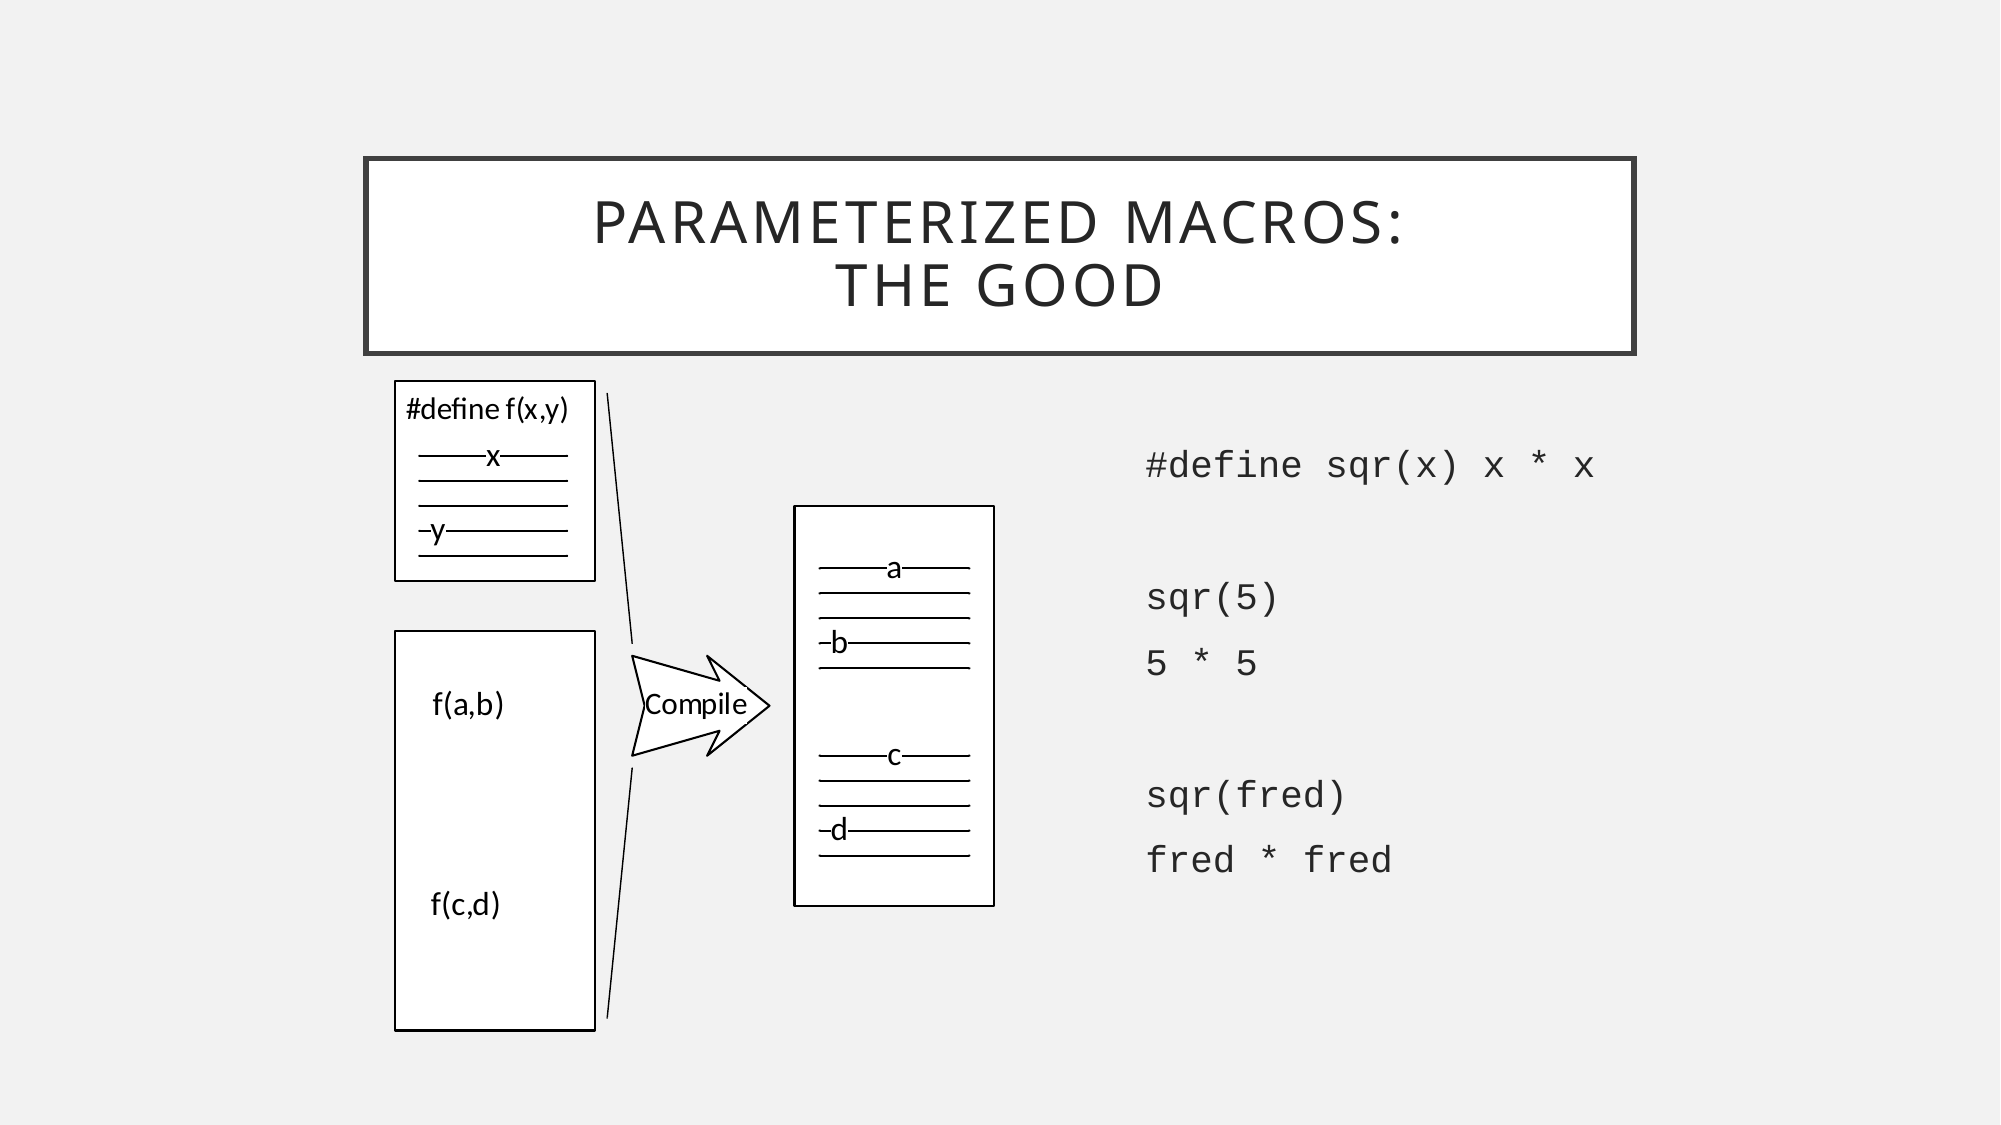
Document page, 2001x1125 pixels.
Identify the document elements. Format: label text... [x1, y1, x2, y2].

list #define sqr(x) x * x sqr(5) 5 * 5 sqr(fred) fred * fred [1130, 432, 1631, 942]
title Parameterized Macros: The Good [363, 156, 1637, 356]
picture [386, 375, 997, 1034]
